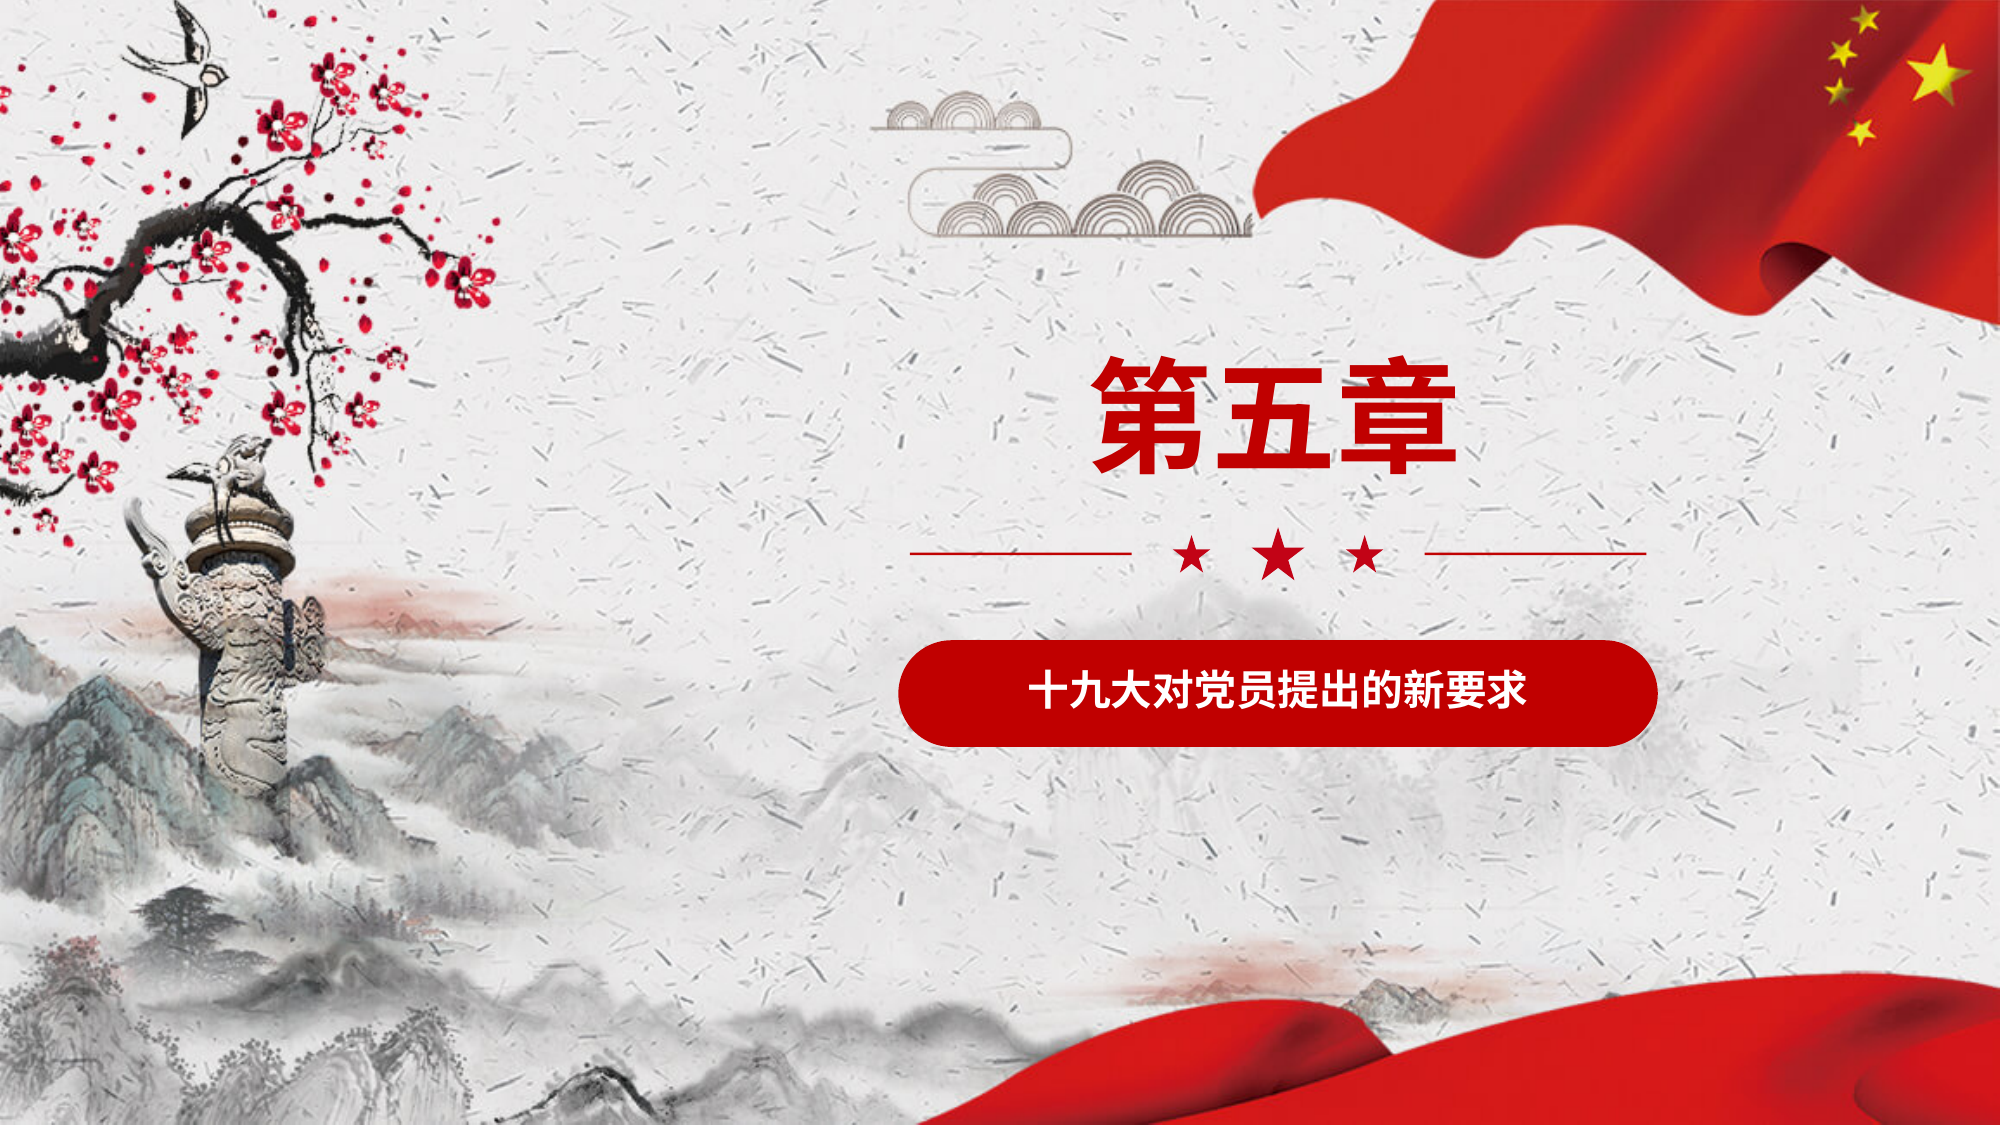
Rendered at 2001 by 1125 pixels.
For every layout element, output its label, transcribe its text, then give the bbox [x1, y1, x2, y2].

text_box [898, 636, 1658, 747]
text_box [909, 527, 1647, 581]
text_box 第五章 [1071, 331, 1485, 497]
picture [0, 0, 2000, 1125]
